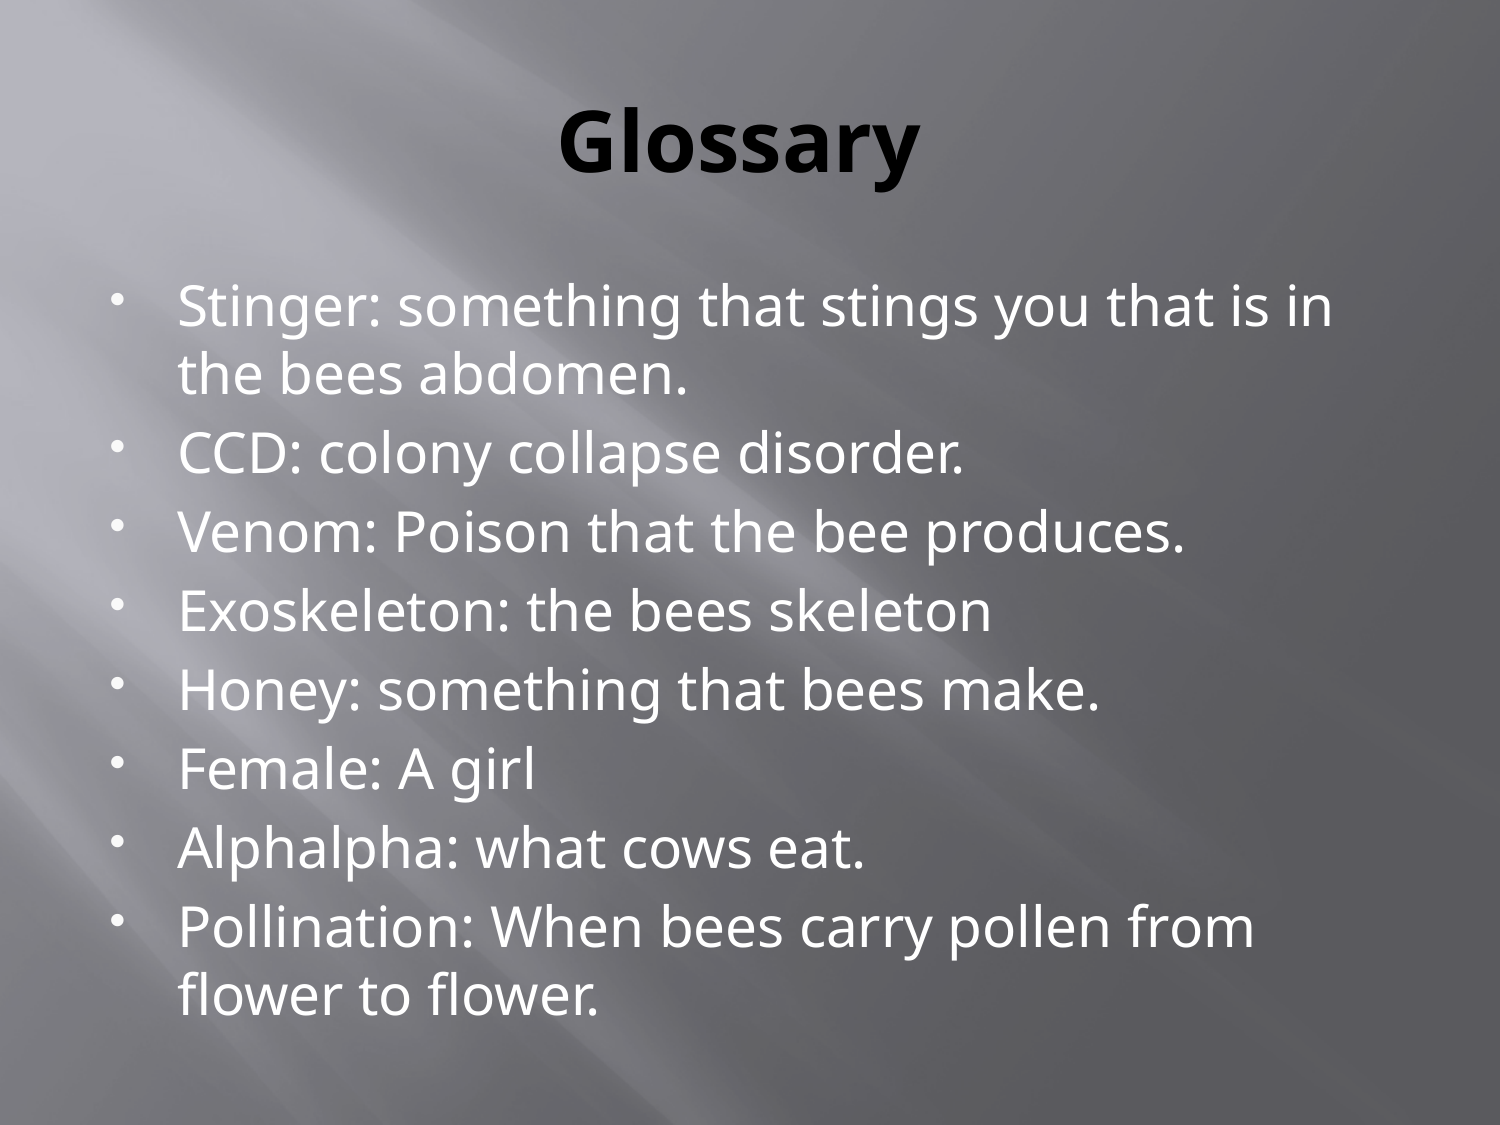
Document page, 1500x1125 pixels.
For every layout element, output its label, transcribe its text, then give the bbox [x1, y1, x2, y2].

list Stinger: something that stings you that is in the bees abdomen. CCD: colony collapse disorder. Venom: Poison that the bee produces. Exoskeleton: the bees skeleton Honey: something that bees make. Female: A girl Alphalpha: what cows eat. Pollination: When bees carry pollen from flower to flower. [75, 262, 1425, 1035]
title Glossary [75, 45, 1425, 233]
